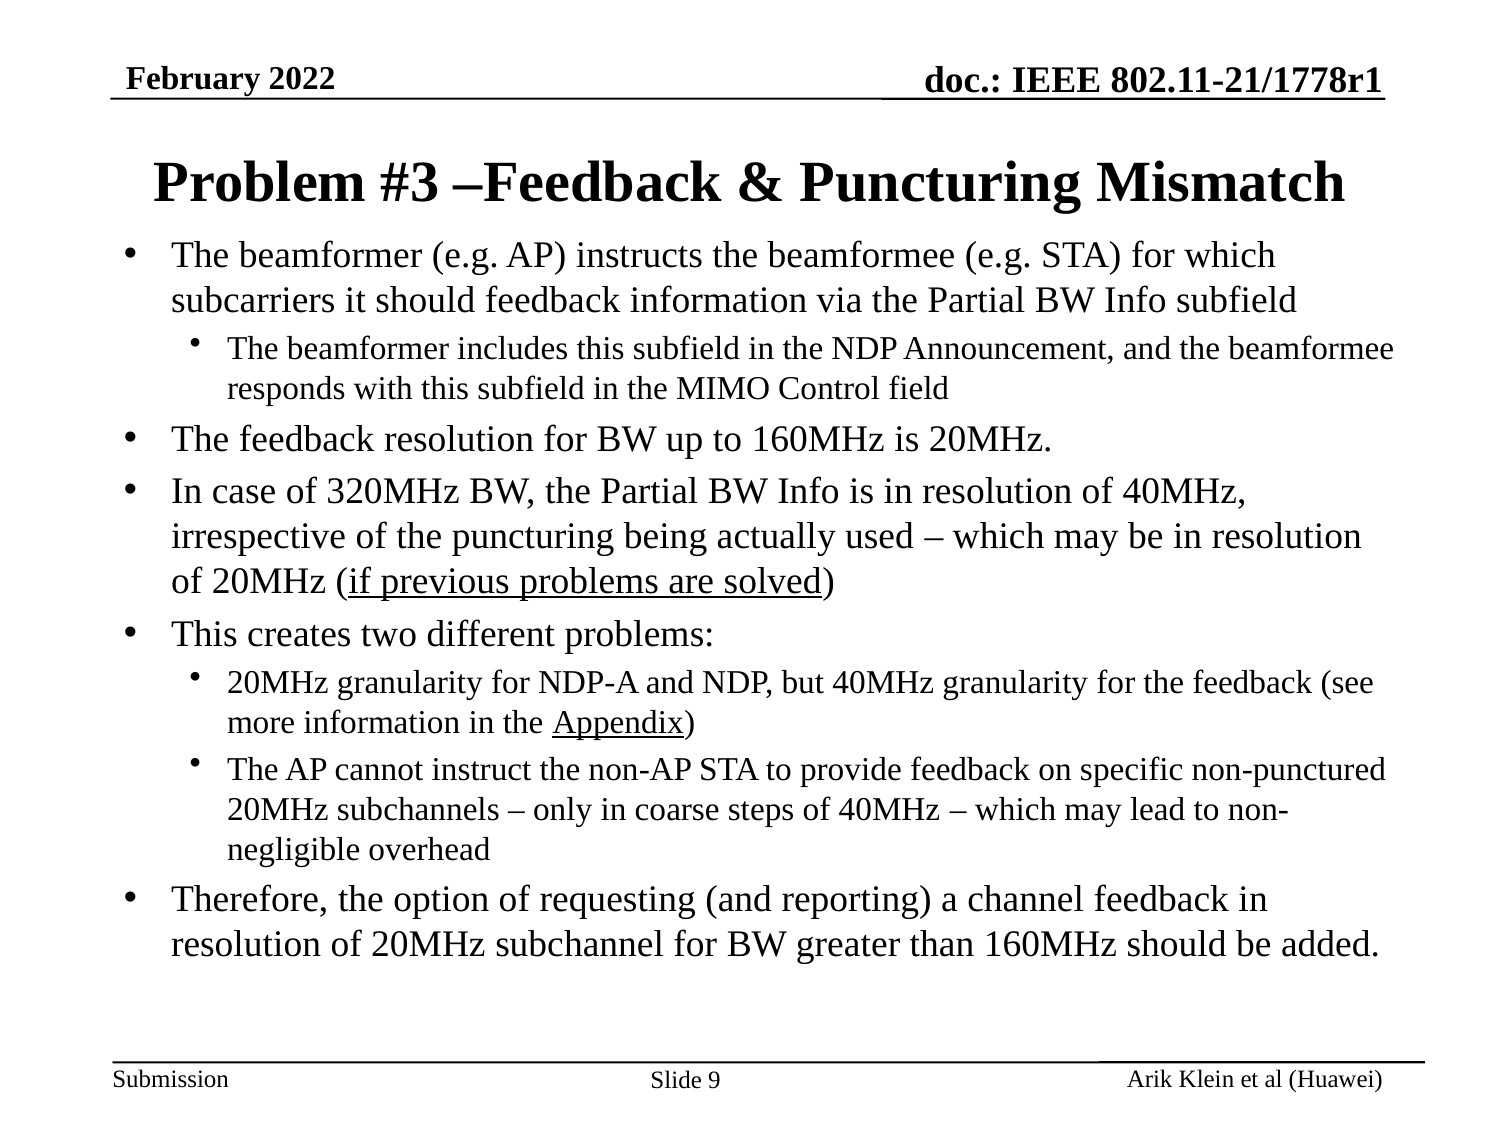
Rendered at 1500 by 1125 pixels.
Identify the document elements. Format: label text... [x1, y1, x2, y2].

title Problem #3 –Feedback & Puncturing Mismatch [112, 133, 1388, 222]
list The beamformer (e.g. AP) instructs the beamformee (e.g. STA) for which subcarriers it should feedback information via the Partial BW Info subfield The beamformer includes this subfield in the NDP Announcement, and the beamformee responds with this subfield in the MIMO Control field The feedback resolution for BW up to 160MHz is 20MHz. In case of 320MHz BW, the Partial BW Info is in resolution of 40MHz, irrespective of the puncturing being actually used – which may be in resolution of 20MHz (if previous problems are solved) This creates two different problems: 20MHz granularity for NDP-A and NDP, but 40MHz granularity for the feedback (see more information in the Appendix) The AP cannot instruct the non-AP STA to provide feedback on specific non-punctured 20MHz subchannels – only in coarse steps of 40MHz – which may lead to non-negligible overhead Therefore, the option of requesting (and reporting) a channel feedback in resolution of 20MHz subchannel for BW greater than 160MHz should be added. [99, 222, 1413, 1063]
